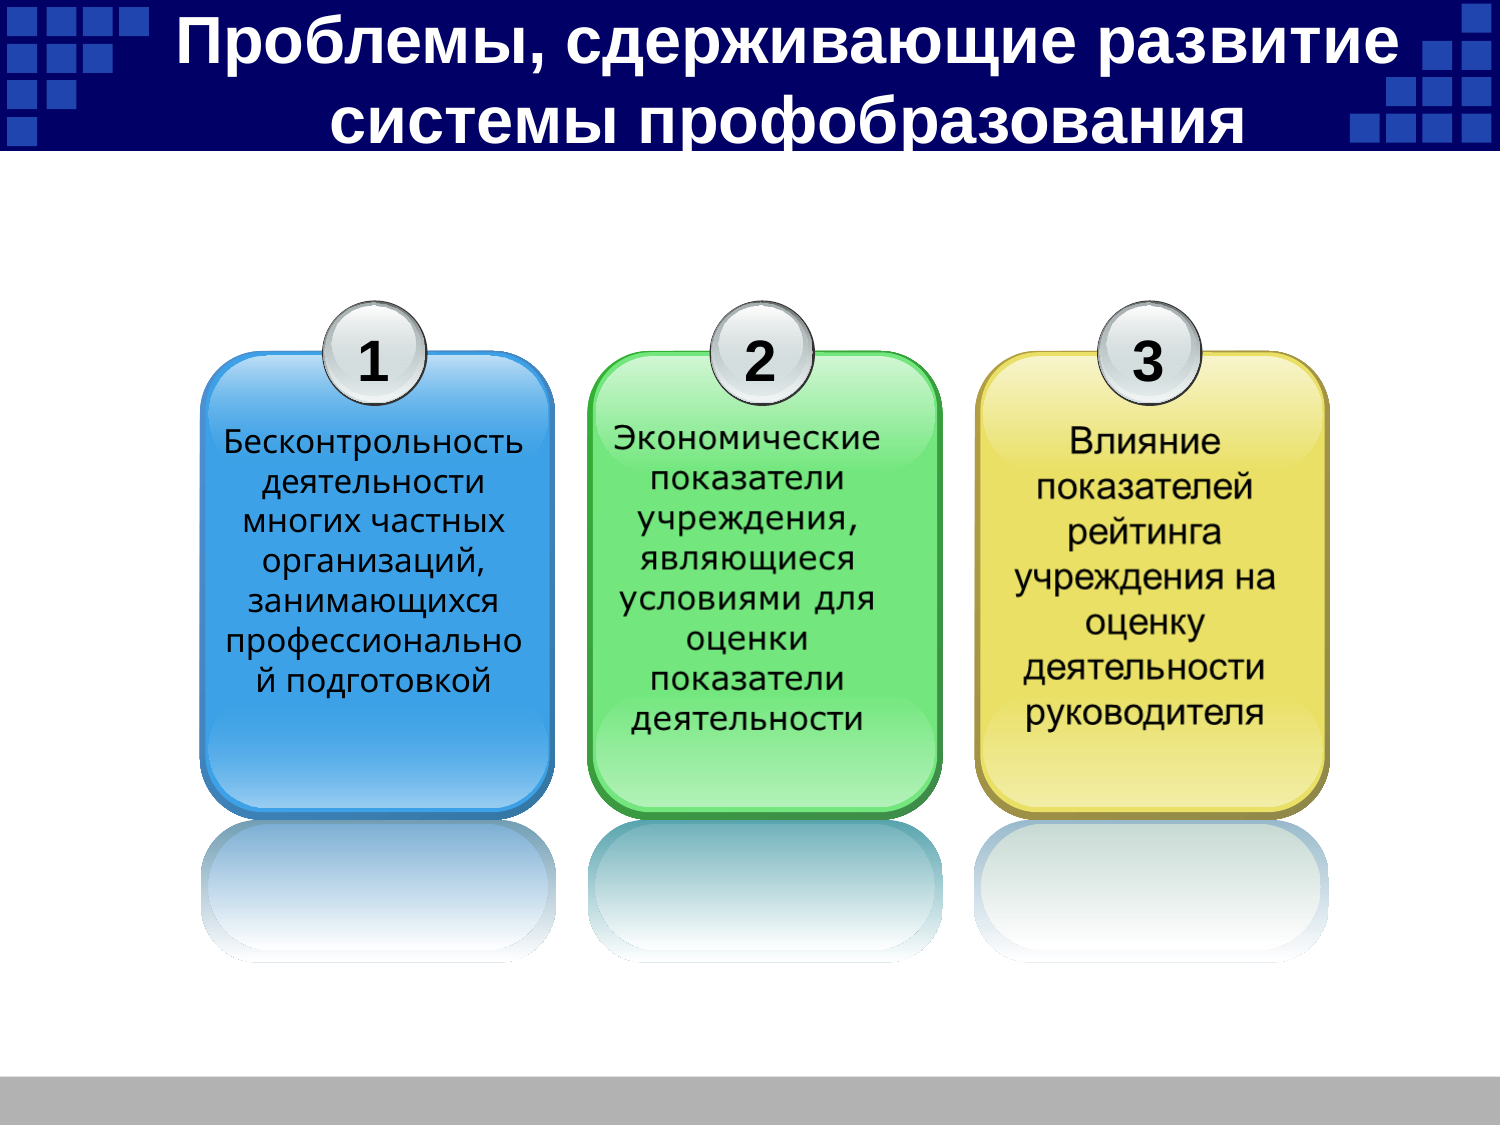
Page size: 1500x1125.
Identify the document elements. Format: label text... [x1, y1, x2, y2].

picture [970, 405, 1322, 758]
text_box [204, 300, 944, 963]
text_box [973, 300, 1331, 963]
picture [572, 405, 924, 758]
title Проблемы, сдерживающие развитие системы профобразования [130, 30, 1447, 124]
